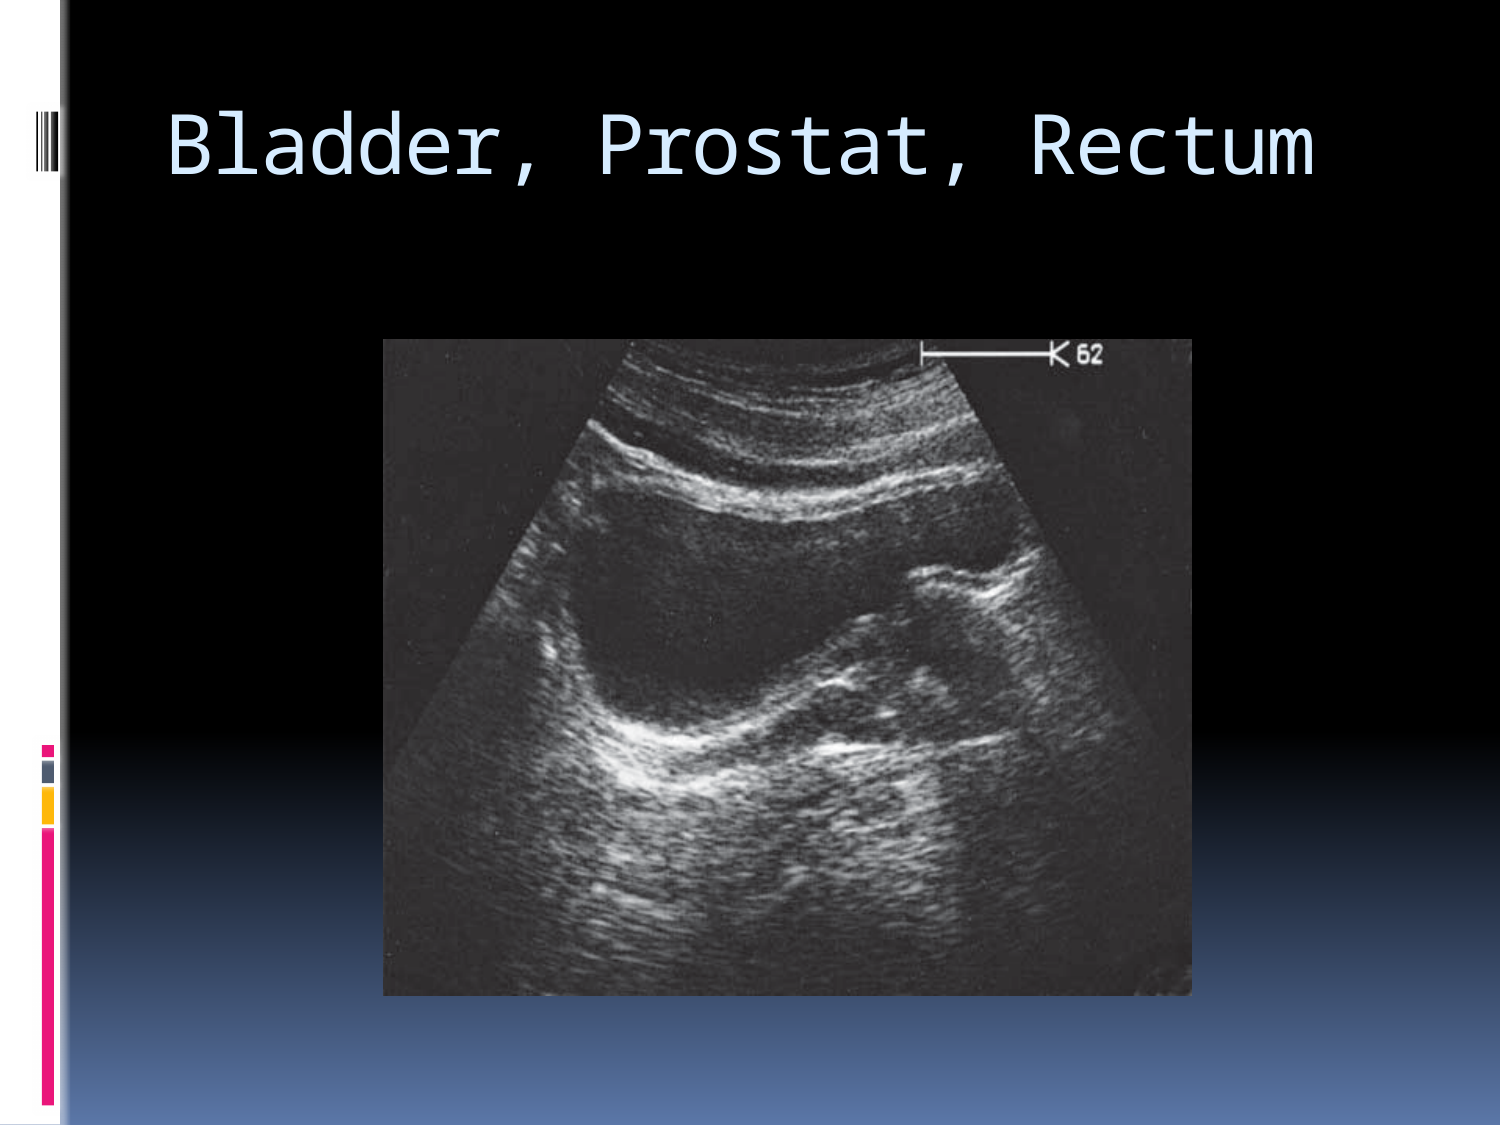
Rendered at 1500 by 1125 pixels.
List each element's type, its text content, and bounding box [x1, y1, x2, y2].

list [383, 339, 1192, 997]
title Bladder, Prostat, Rectum [150, 83, 1425, 234]
